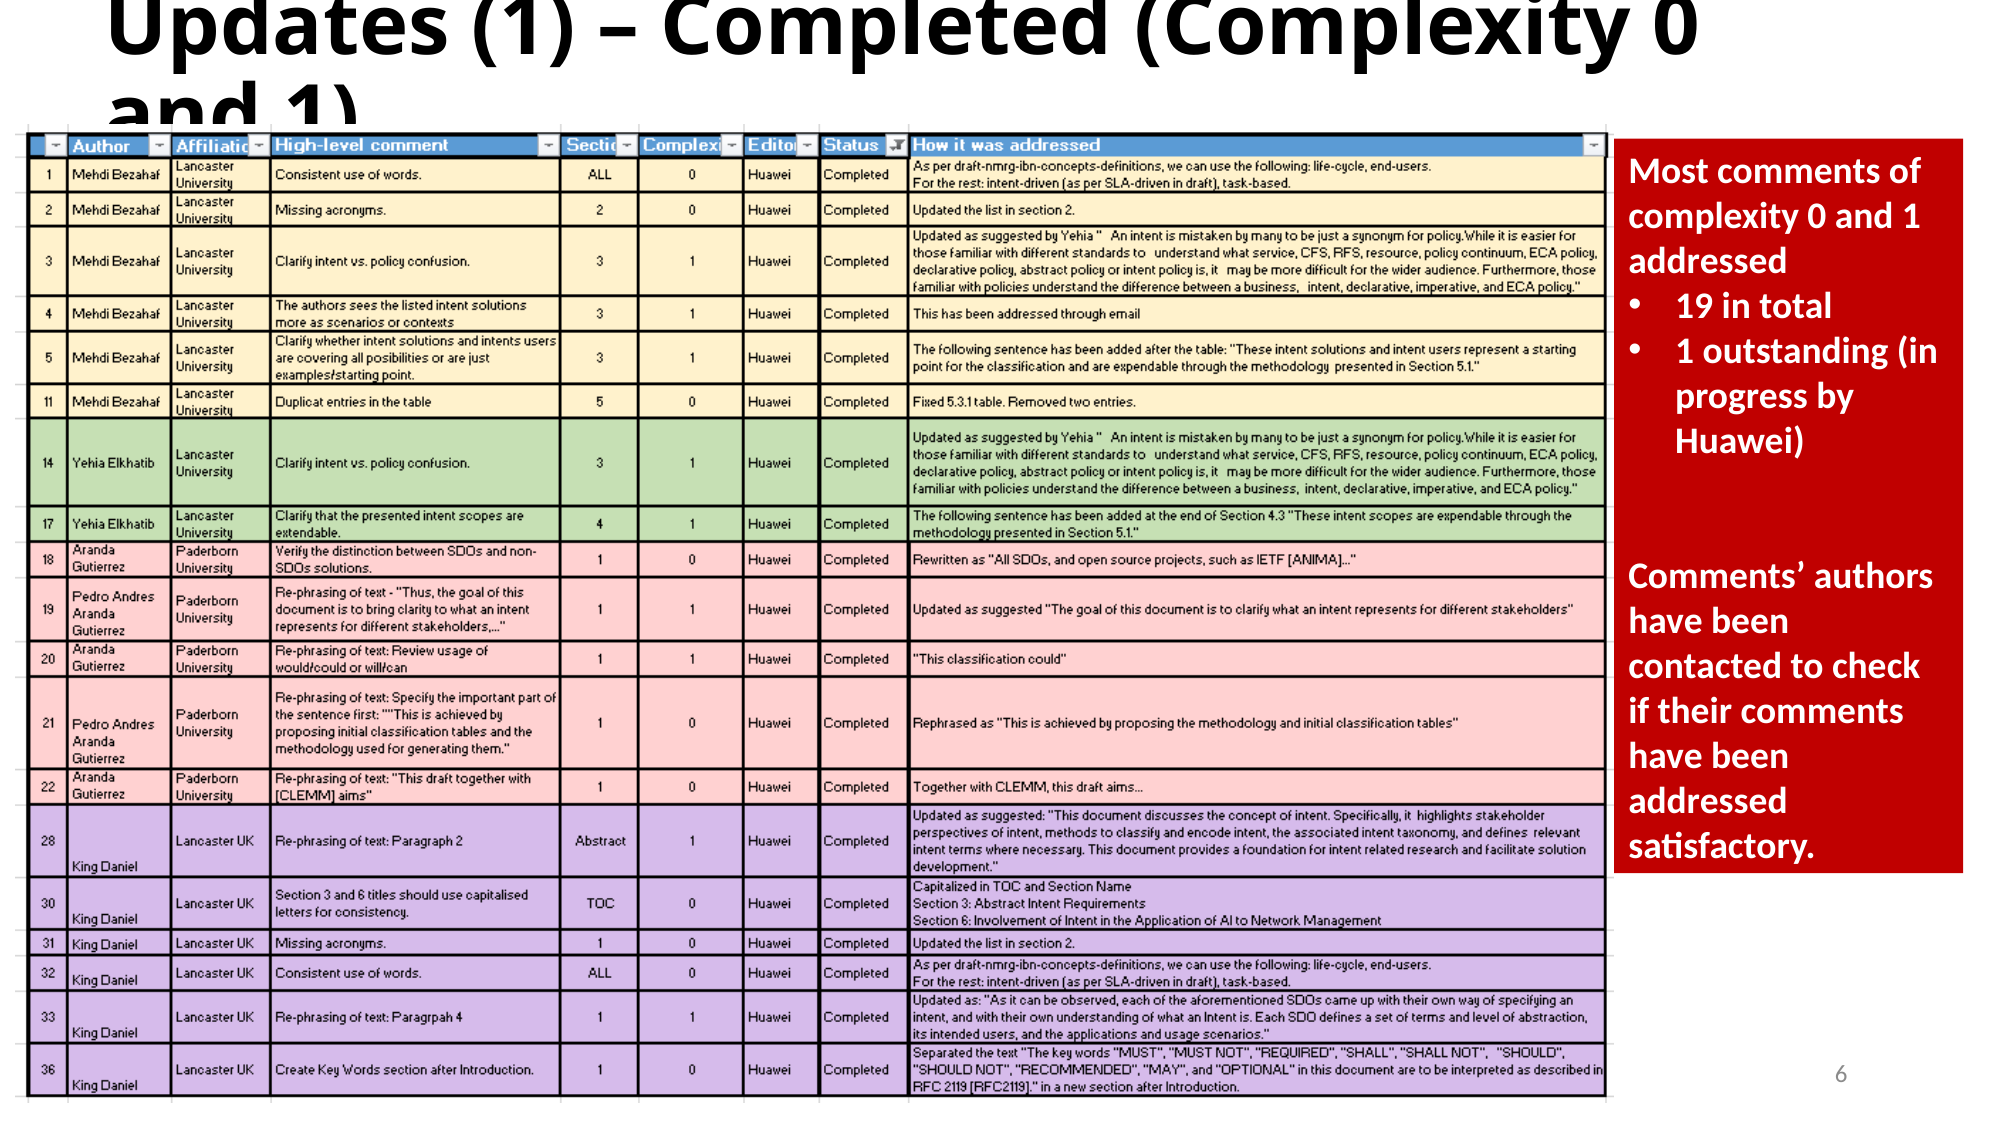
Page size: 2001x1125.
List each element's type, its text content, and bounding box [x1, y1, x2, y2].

slide_number 6 [1614, 1042, 1863, 1103]
text_box Updates (1) – Completed (Complexity 0 and 1) [89, 0, 1815, 138]
text_box Most comments of complexity 0 and 1 addressed 19 in total 1 outstanding (in progress by Huawei) Comments’ authors have been contacted to check if their comments have been addressed satisfactory. [1614, 138, 1964, 874]
picture [15, 124, 1614, 1103]
